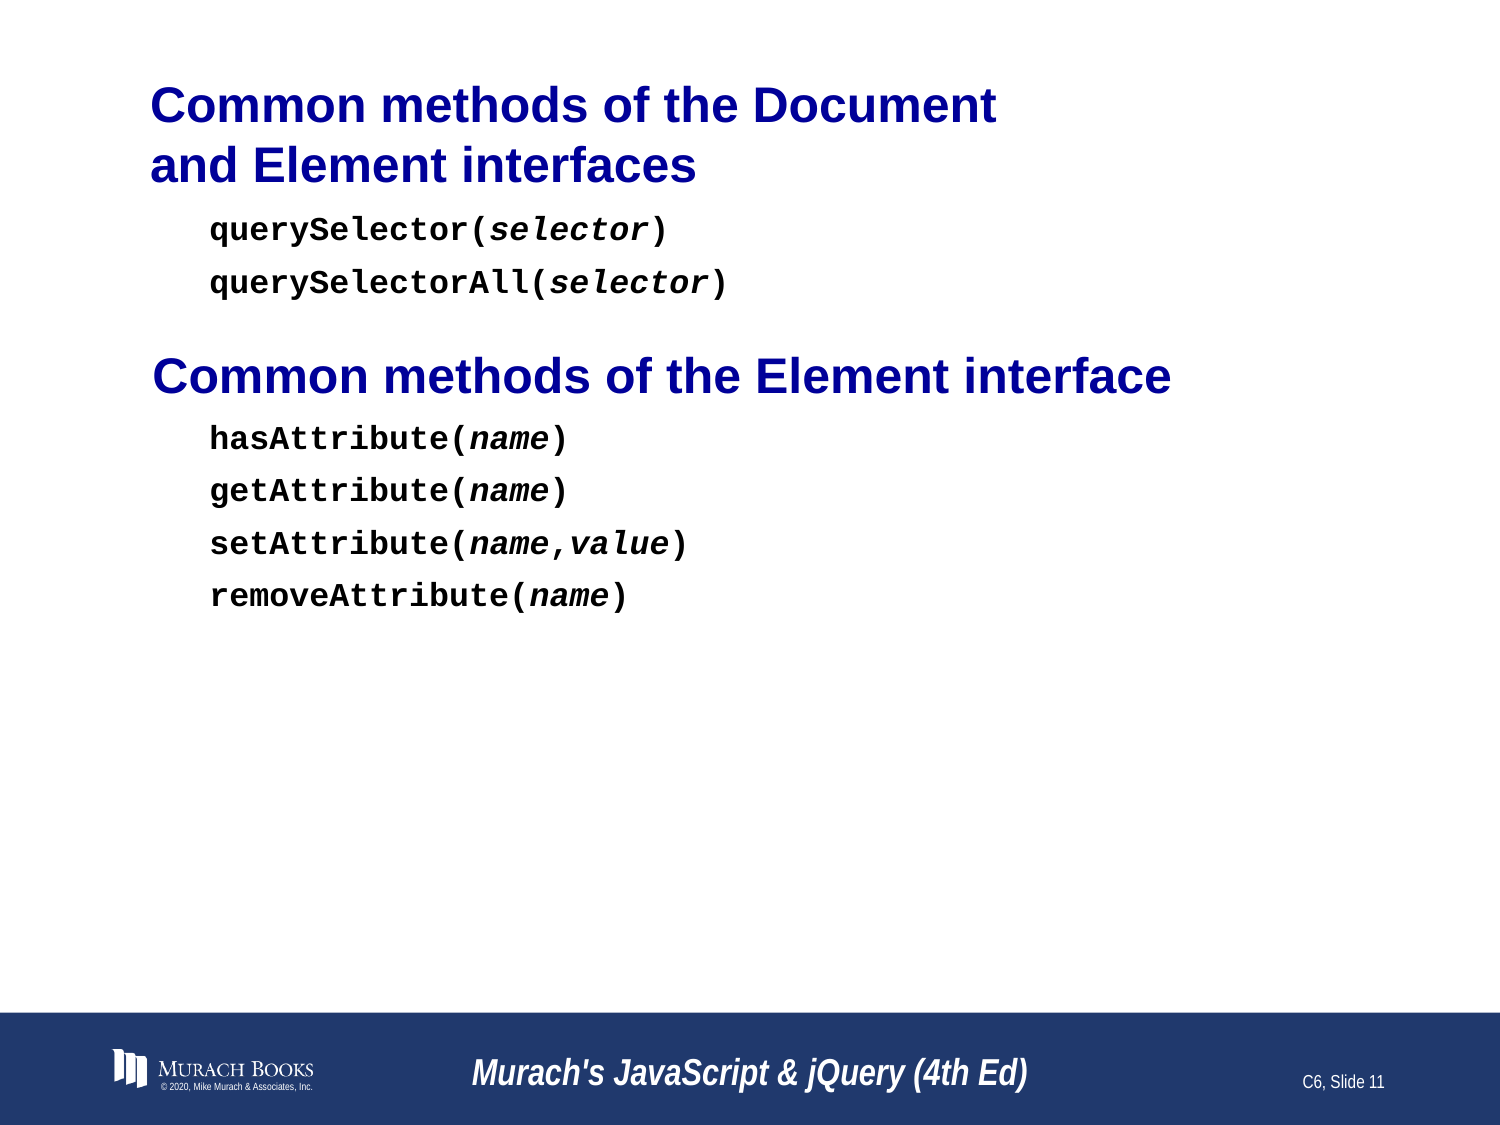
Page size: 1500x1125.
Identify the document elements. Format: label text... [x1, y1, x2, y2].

footer © 2020, Mike Murach & Associates, Inc. [12, 1025, 463, 1100]
slide_number C6, Slide 11 [1087, 1025, 1400, 1100]
list querySelector(selector) querySelectorAll(selector) Common methods of the Element interface hasAttribute(name) getAttribute(name) setAttribute(name,value) removeAttribute(name) [137, 200, 1350, 1000]
title Common methods of the Document and Element interfaces [150, 72, 1350, 194]
slide_number Murach's JavaScript & jQuery (4th Ed) [463, 1025, 1050, 1100]
